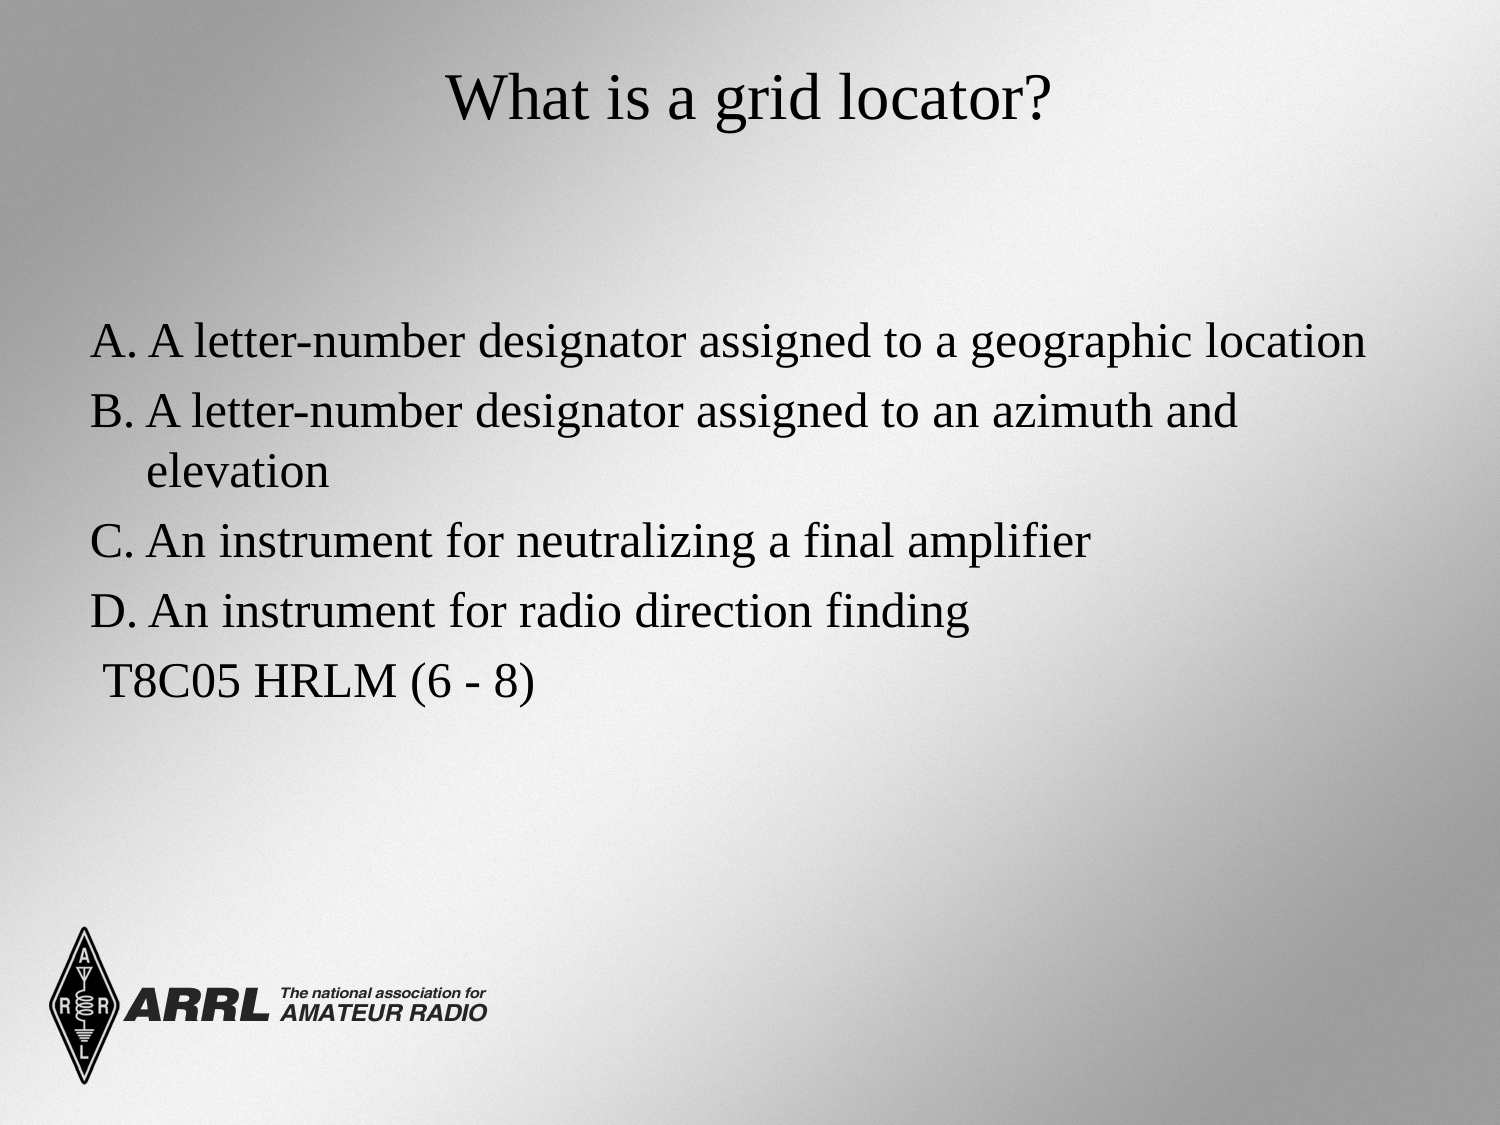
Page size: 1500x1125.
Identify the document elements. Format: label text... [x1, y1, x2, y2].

list A. A letter-number designator assigned to a geographic location B. A letter-number designator assigned to an azimuth and elevation C. An instrument for neutralizing a final amplifier D. An instrument for radio direction finding T8C05 HRLM (6 - 8) [75, 299, 1425, 1005]
picture [0, 0, 1500, 1125]
title What is a grid locator? [75, 45, 1425, 233]
